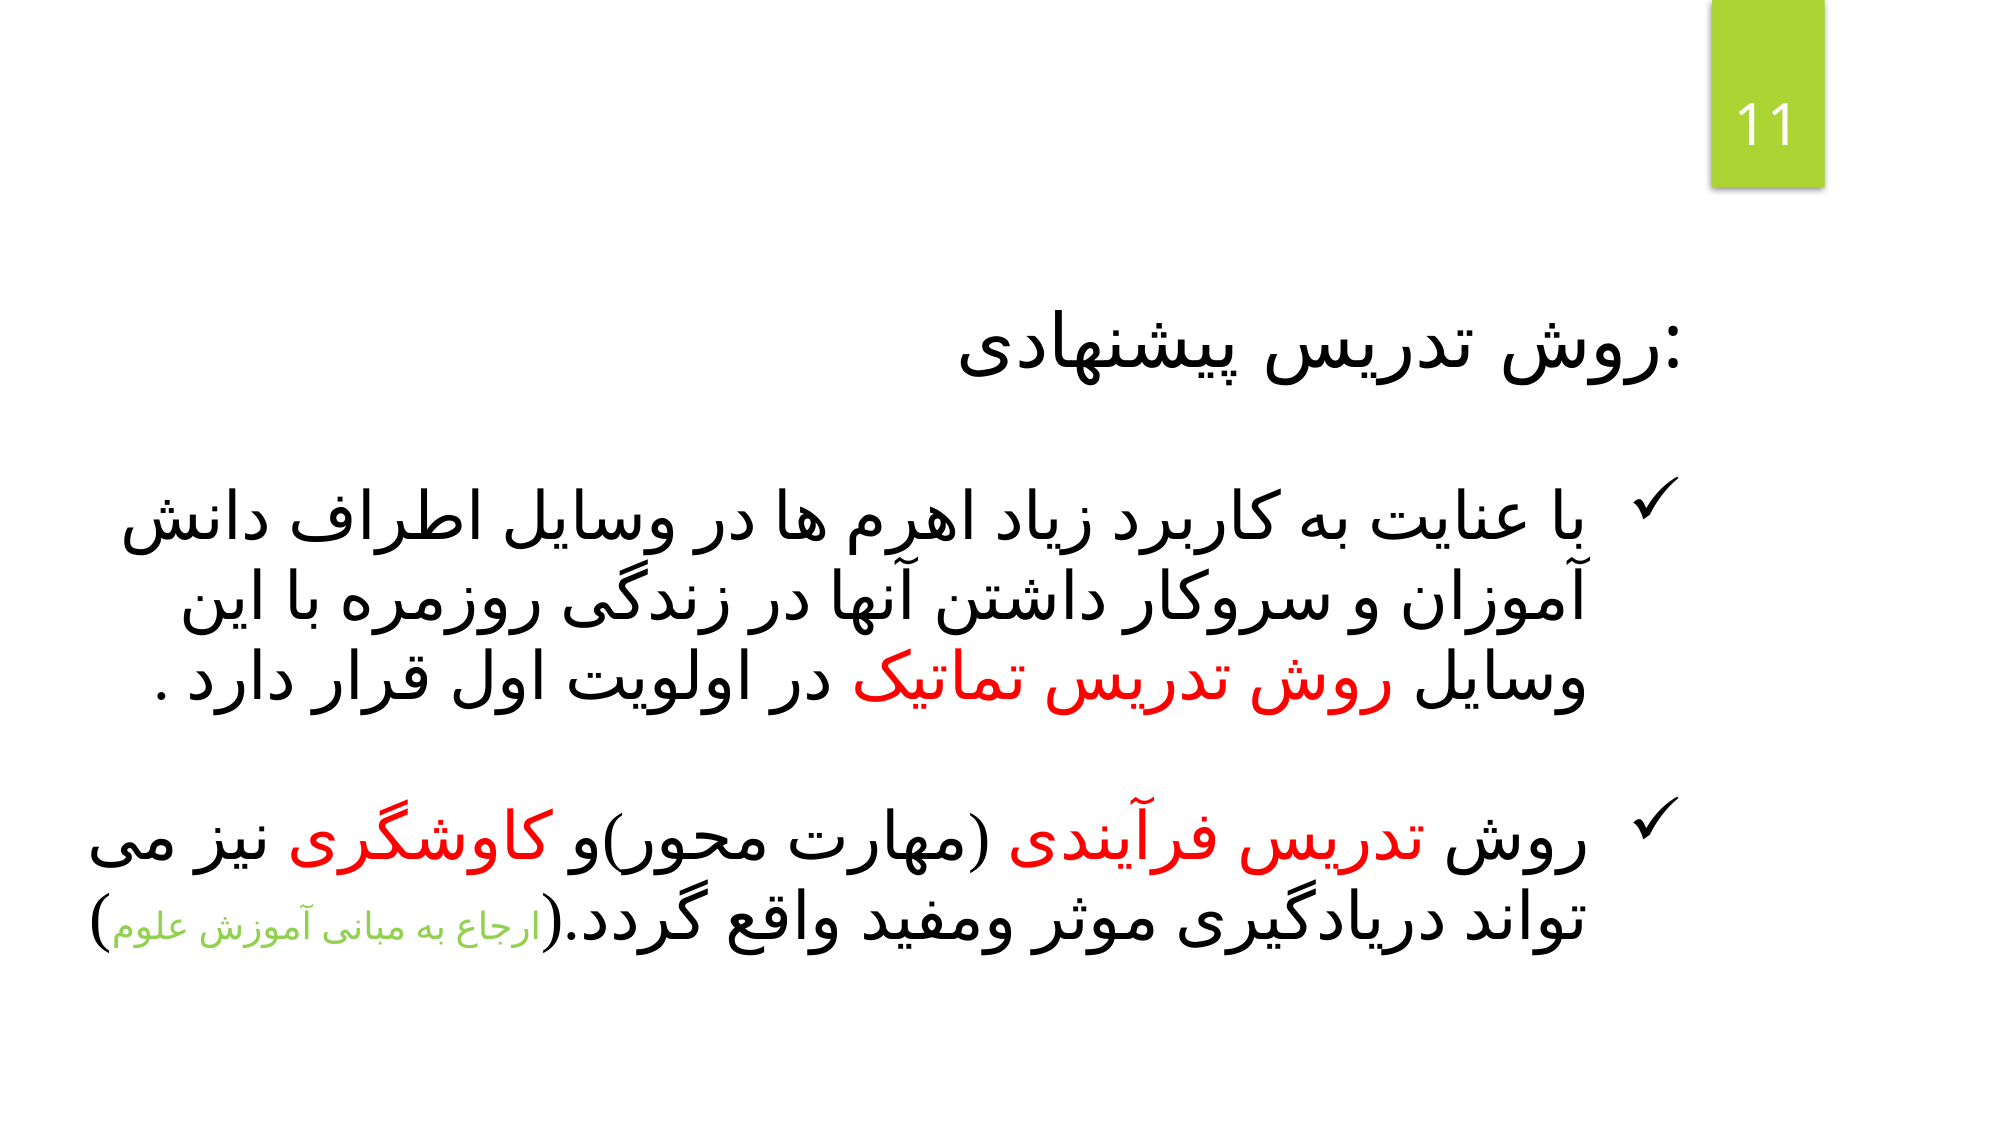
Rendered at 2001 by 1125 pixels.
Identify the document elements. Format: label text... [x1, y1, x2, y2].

slide_number 11 [1698, 48, 1836, 175]
text_box روش تدریس پیشنهادی: با عنایت به کاربرد زیاد اهرم ها در وسایل اطراف دانش آموزان و سروکار داشتن آنها در زندگی روزمره با این وسایل روش تدریس تماتیک در اولویت اول قرار دارد . روش تدریس فرآیندی (مهارت محور)و کاوشگری نیز می تواند دریادگیری موثر ومفید واقع گردد.(ارجاع به مبانی آموزش علوم) [63, 285, 1699, 1120]
